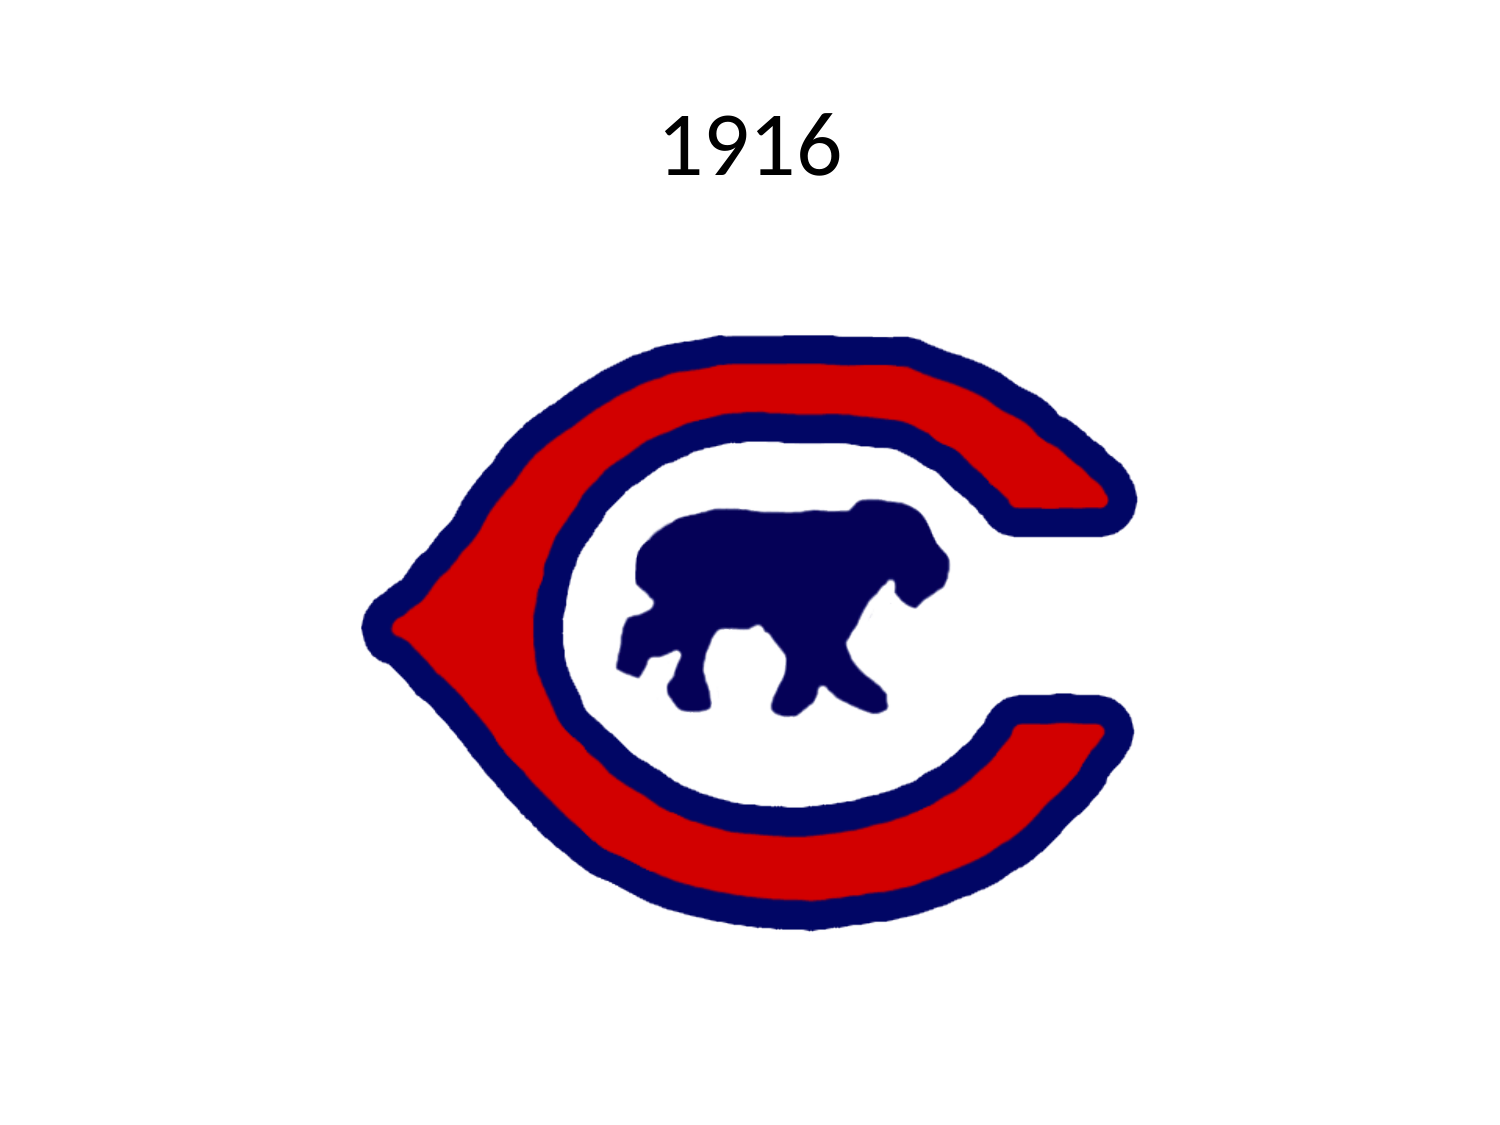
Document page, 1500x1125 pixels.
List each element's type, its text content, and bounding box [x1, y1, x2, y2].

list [360, 334, 1140, 934]
title 1916 [75, 45, 1425, 233]
